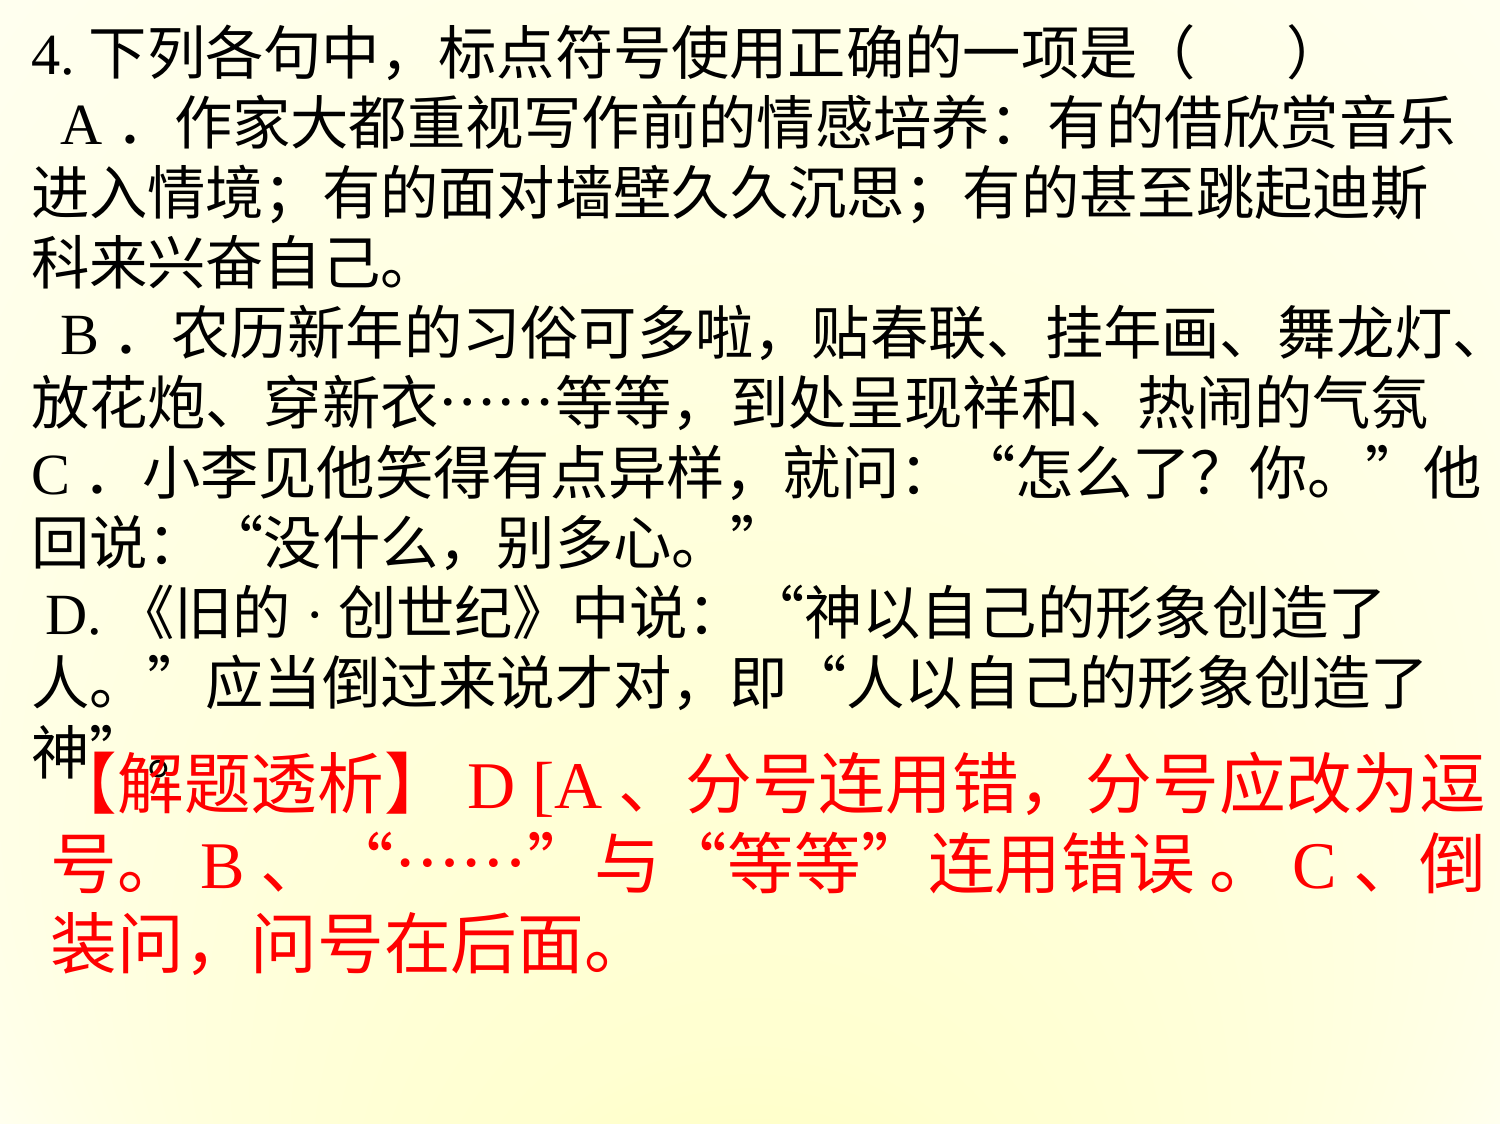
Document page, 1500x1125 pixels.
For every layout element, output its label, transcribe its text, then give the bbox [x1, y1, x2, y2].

text_box 【解题透析】D [A、分号连用错，分号应改为逗号。B、“……”与“等等”连用错误 。C、倒装问，问号在后面。 [35, 734, 1500, 990]
picture [0, 0, 1500, 1125]
text_box 4.下列各句中，标点符号使用正确的一项是（ ） A．作家大都重视写作前的情感培养：有的借欣赏音乐进入情境；有的面对墙壁久久沉思；有的甚至跳起迪斯科来兴奋自己。 B．农历新年的习俗可多啦，贴春联、挂年画、舞龙灯、放花炮、穿新衣……等等，到处呈现祥和、热闹的气氛 C．小李见他笑得有点异样，就问：“怎么了？你。”他回说：“没什么，别多心。” D.《旧的·创世纪》中说：“神以自己的形象创造了人。”应当倒过来说才对，即“人以自己的形象创造了神”。 [16, 8, 1500, 864]
